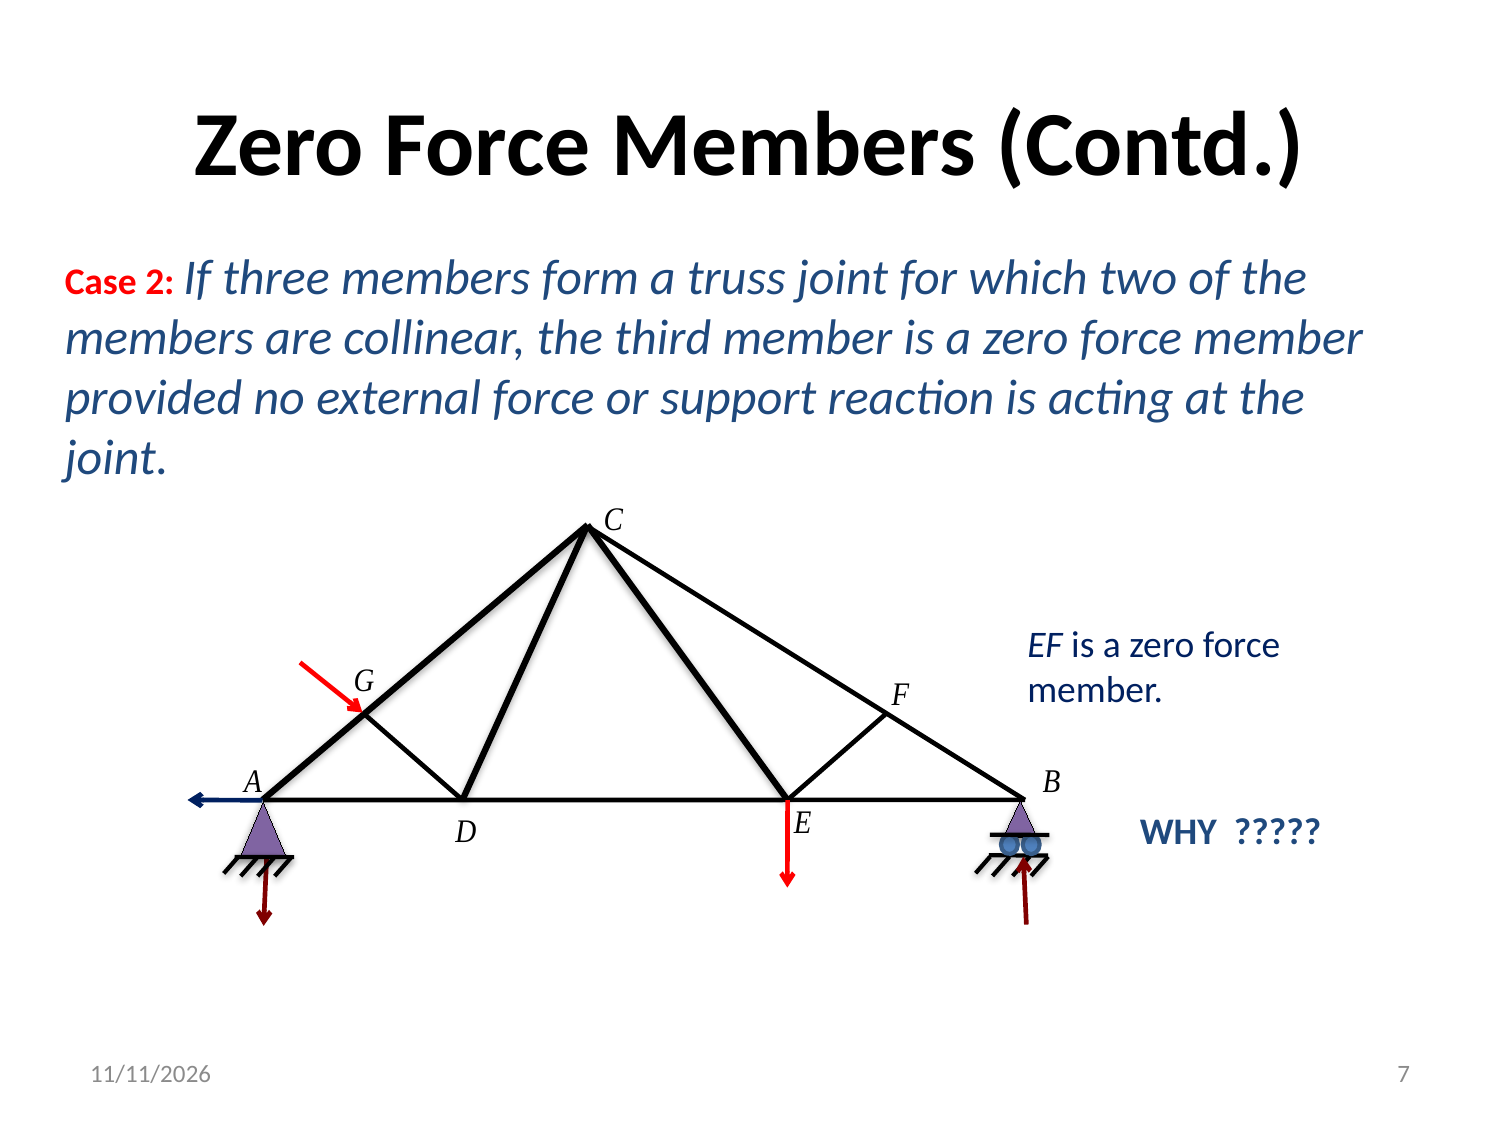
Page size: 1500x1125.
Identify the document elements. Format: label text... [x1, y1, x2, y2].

slide_number 7 [1074, 1042, 1425, 1103]
text_box EF is a zero force member. [1071, 612, 1425, 718]
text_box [187, 499, 1067, 927]
text_box WHY ????? [1125, 799, 1450, 860]
text_box Case 2: If three members form a truss joint for which two of the members are collinear, the third member is a zero force member provided no external force or support reaction is acting at the joint. [50, 237, 1425, 493]
title Zero Force Members (Contd.) [75, 45, 1425, 233]
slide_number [75, 1042, 425, 1103]
